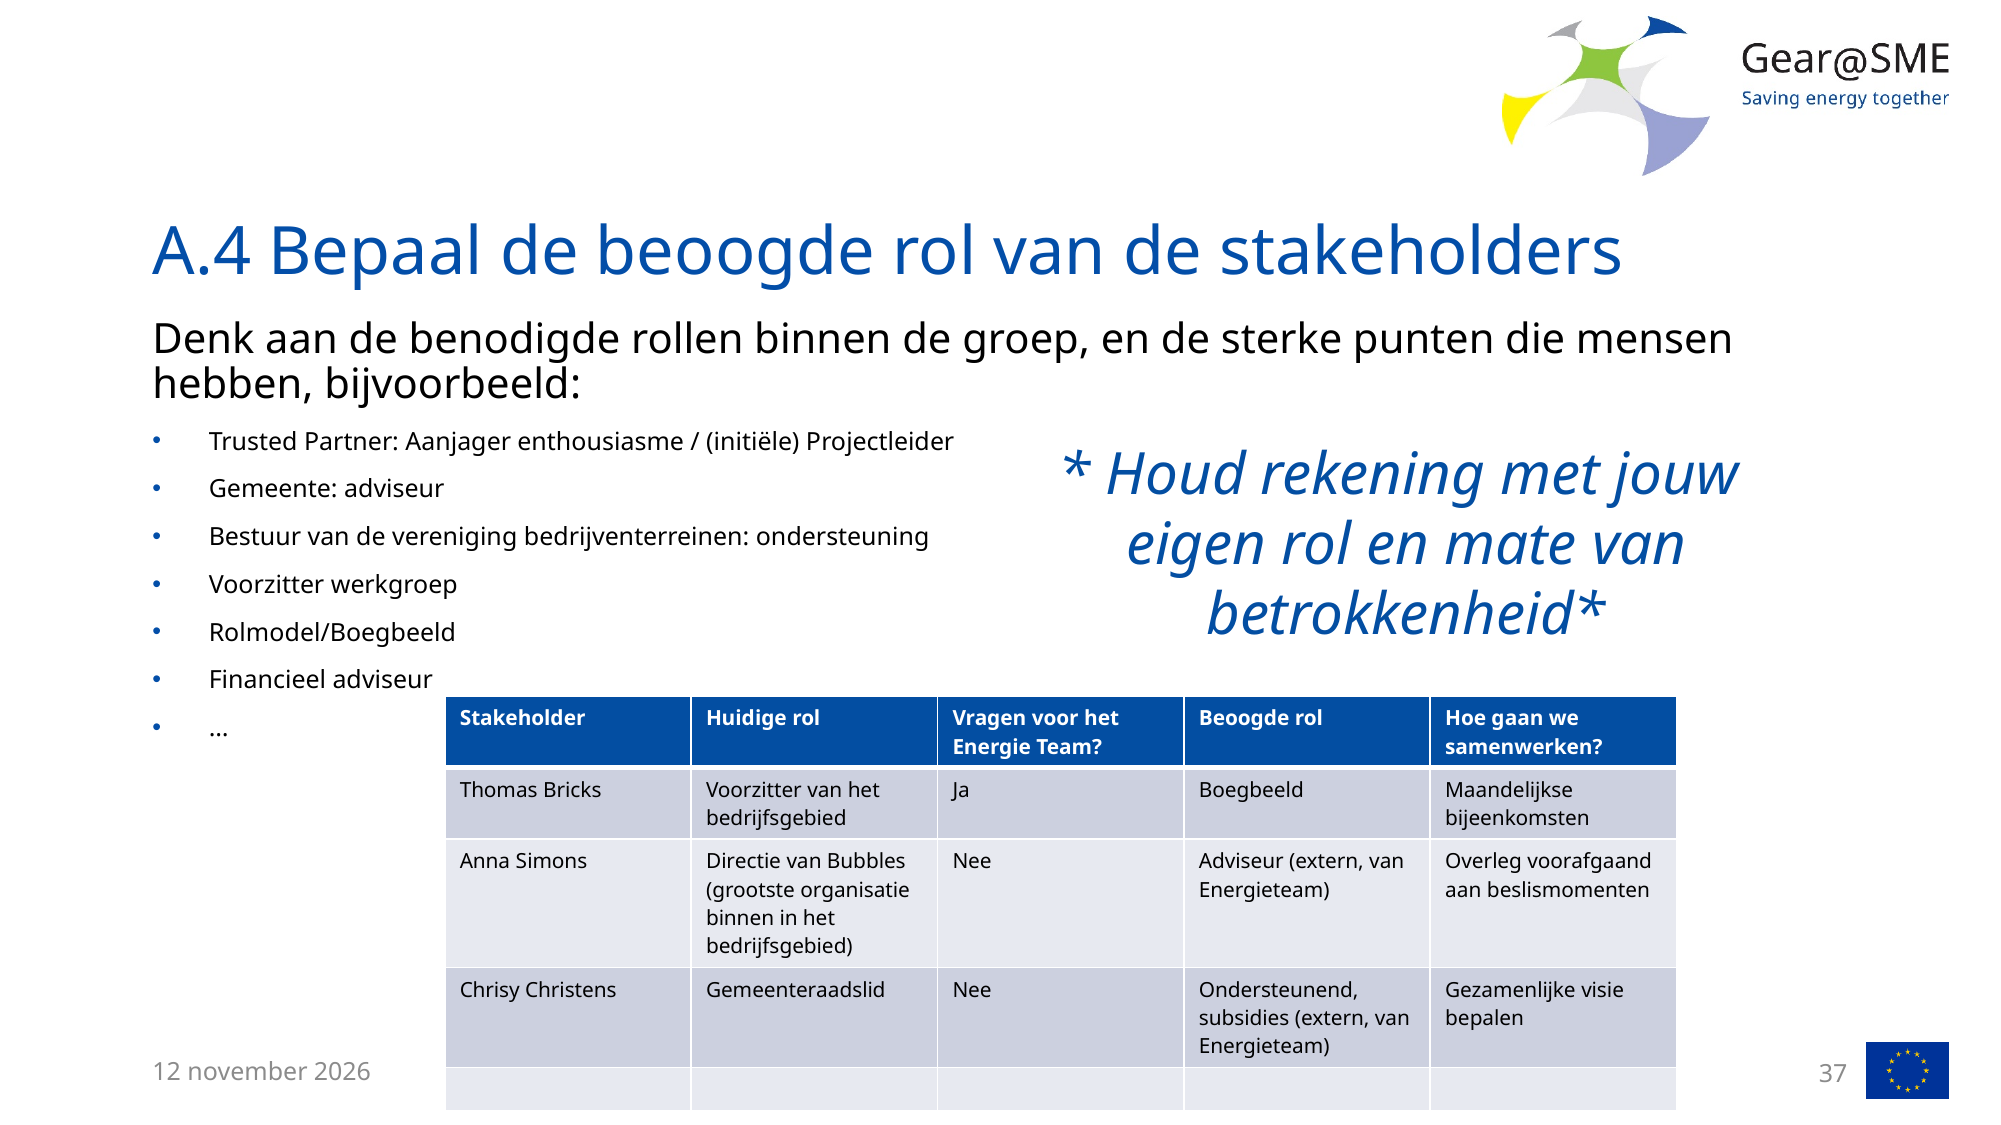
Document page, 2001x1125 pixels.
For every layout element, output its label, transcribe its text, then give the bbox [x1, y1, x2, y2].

text_box * Houd rekening met jouw eigen rol en mate van betrokkenheid* [974, 428, 1838, 654]
table_header Beoogde rol [1185, 697, 1429, 765]
list Denk aan de benodigde rollen binnen de groep, en de sterke punten die mensen hebben, bijvoorbeeld: Trusted Partner: Aanjager enthousiasme / (initiële) Projectleider Gemeente: adviseur Bestuur van de vereniging bedrijventerreinen: ondersteuning Voorzitter werkgroep Rolmodel/Boegbeeld Financieel adviseur … [137, 310, 1863, 1044]
table_cell Boegbeeld [1185, 770, 1429, 838]
table_cell Thomas Bricks [446, 770, 690, 838]
slide_number 37 [1678, 1044, 1863, 1104]
table_cell Anna Simons [446, 840, 690, 967]
table_cell Maandelijkse bijeenkomsten [1431, 770, 1676, 838]
picture [1866, 1042, 1949, 1099]
table_cell Gezamenlijke visie bepalen [1431, 968, 1676, 1067]
title A.4 Bepaal de beoogde rol van de stakeholders [137, 205, 1863, 300]
table_cell Gemeenteraadslid [692, 968, 937, 1067]
table_cell Ja [938, 770, 1183, 838]
table_cell Nee [938, 840, 1183, 967]
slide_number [137, 1042, 444, 1103]
table_cell [446, 1068, 690, 1110]
table_cell [1431, 1068, 1676, 1110]
table_cell [1185, 1068, 1429, 1110]
table_cell Directie van Bubbles (grootste organisatie binnen in het bedrijfsgebied) [692, 840, 937, 967]
table_cell [692, 1068, 937, 1110]
table_cell [938, 1068, 1183, 1110]
table_cell Chrisy Christens [446, 968, 690, 1067]
table_header Stakeholder [446, 697, 690, 765]
table_cell Ondersteunend, subsidies (extern, van Energieteam) [1185, 968, 1429, 1067]
table_cell Voorzitter van het bedrijfsgebied [692, 770, 937, 838]
picture [1502, 16, 1949, 176]
table_header Vragen voor het Energie Team? [938, 697, 1183, 765]
table_header Huidige rol [692, 697, 937, 765]
table_cell Adviseur (extern, van Energieteam) [1185, 840, 1429, 967]
table_cell Nee [938, 968, 1183, 1067]
table_cell Overleg voorafgaand aan beslismomenten [1431, 840, 1676, 967]
table_header Hoe gaan we samenwerken? [1431, 697, 1676, 765]
